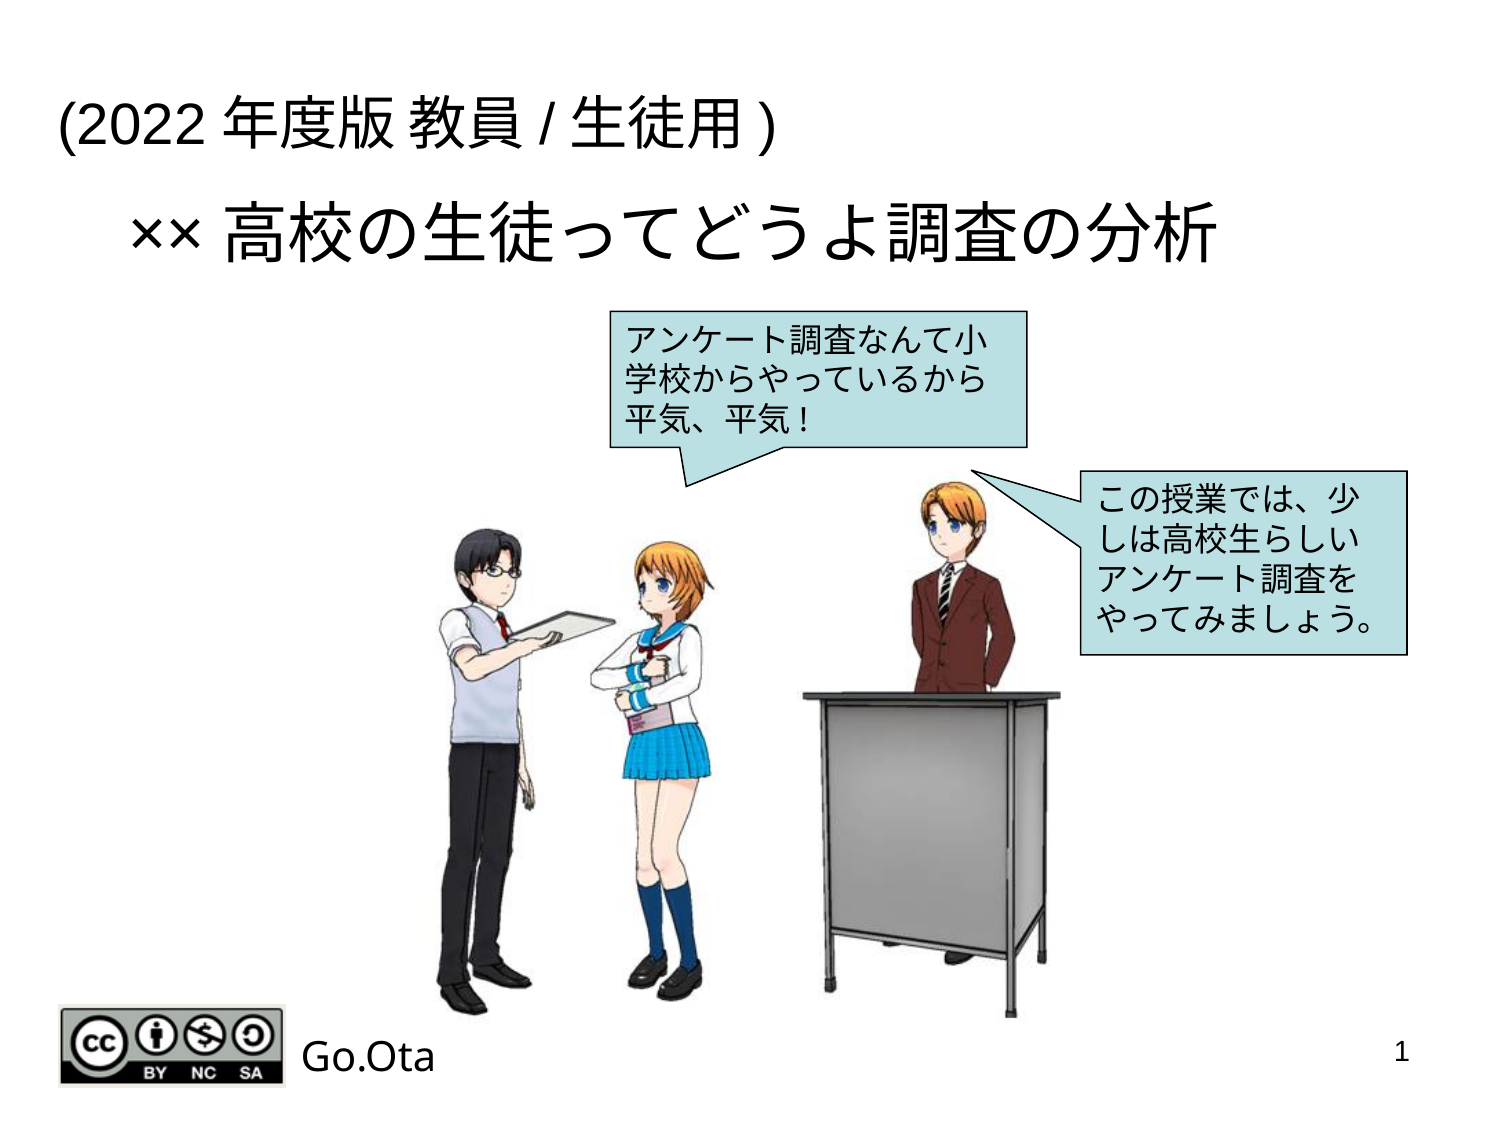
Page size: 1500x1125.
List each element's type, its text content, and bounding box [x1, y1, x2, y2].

slide_number 1 [1074, 1024, 1425, 1103]
picture [58, 1004, 286, 1088]
text_box この授業では、少しは高校生らしいアンケート調査をやってみましょう。 [1065, 471, 1407, 655]
text_box Go.Ota [285, 1011, 491, 1100]
picture [424, 518, 720, 1025]
picture [796, 471, 1065, 1025]
text_box アンケート調査なんて小学校からやっているから平気、平気! [610, 311, 1027, 487]
text_box ××高校の生徒ってどうよ調査の分析 [113, 183, 1377, 279]
text_box (2022年度版 教員/生徒用) [42, 79, 797, 180]
